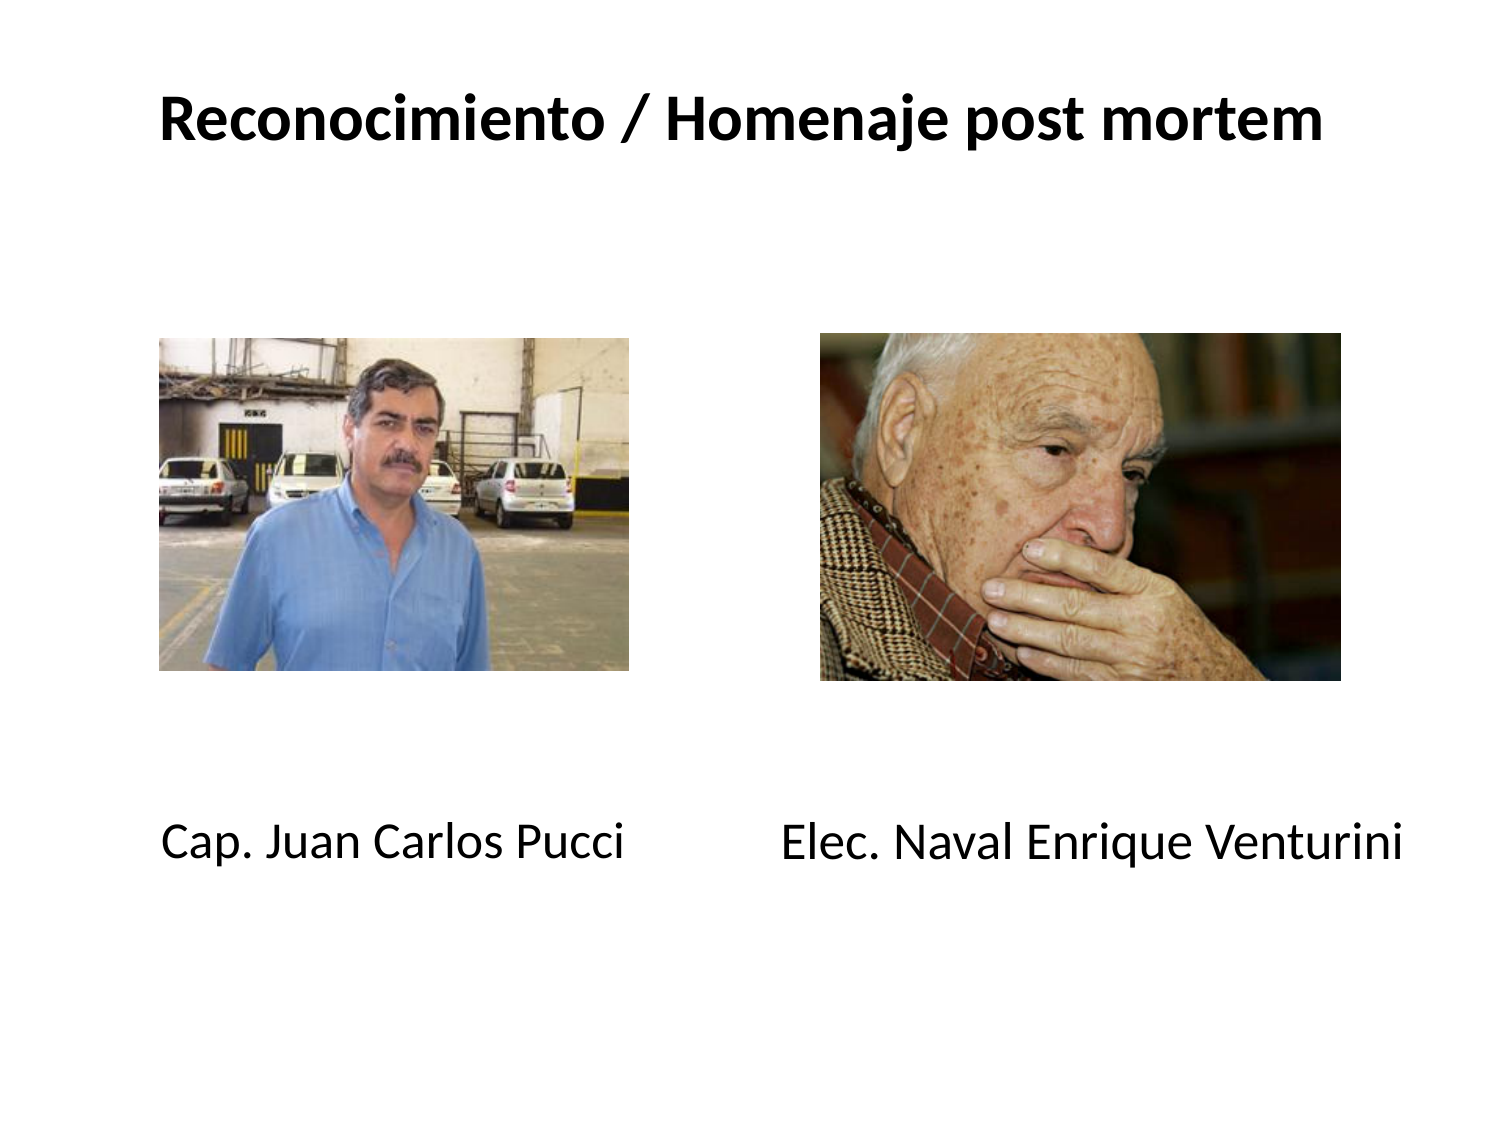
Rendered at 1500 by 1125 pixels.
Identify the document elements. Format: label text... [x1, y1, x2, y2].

picture [159, 337, 629, 672]
text_box Reconocimiento / Homenaje post mortem [100, 66, 1400, 185]
text_box Elec. Naval Enrique Venturini [761, 798, 1424, 917]
picture [820, 333, 1341, 681]
subtitle Cap. Juan Carlos Pucci [139, 798, 648, 917]
